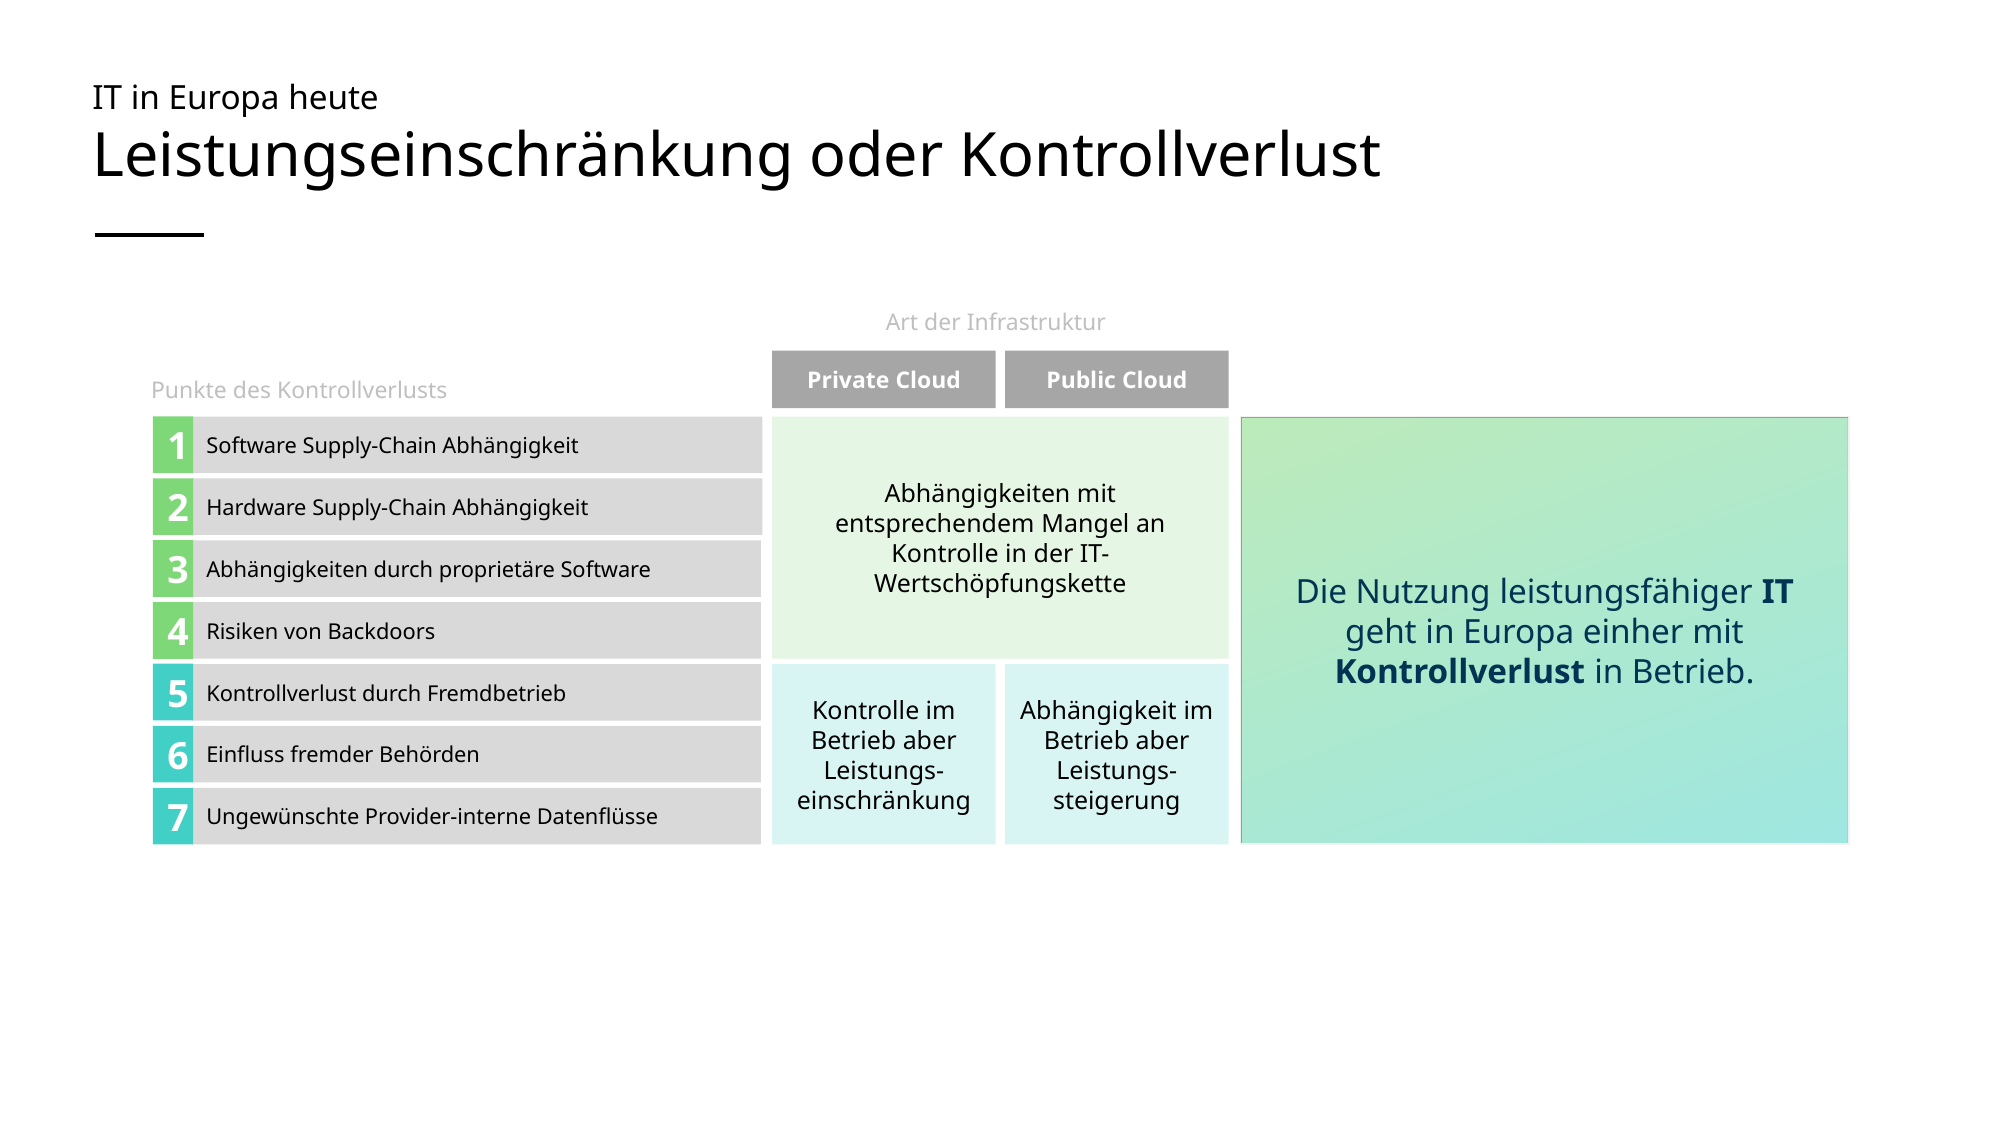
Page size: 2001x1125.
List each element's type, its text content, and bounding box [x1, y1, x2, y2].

text_box Ungewünschte Provider-interne Datenflüsse [194, 787, 761, 845]
text_box 1 [152, 415, 194, 474]
text_box Kontrollverlust durch Fremdbetrieb [194, 664, 761, 721]
text_box 2 [152, 477, 194, 536]
text_box Risiken von Backdoors [194, 602, 761, 659]
text_box 3 [152, 539, 194, 598]
text_box 6 [152, 725, 194, 783]
title IT in Europa heute Leistungseinschränkung oder Kontrollverlust [77, 67, 1803, 197]
text_box Die Nutzung leistungsfähiger IT geht in Europa einher mit Kontrollverlust in Betrieb. [1240, 416, 1849, 845]
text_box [772, 416, 1229, 845]
text_box Art der Infrastruktur [767, 292, 1225, 350]
text_box Public Cloud [1005, 350, 1229, 409]
text_box Abhängigkeiten durch proprietäre Software [194, 540, 761, 597]
text_box Private Cloud [772, 350, 996, 409]
text_box 4 [152, 601, 194, 660]
text_box Punkte des Kontrollverlusts [151, 360, 549, 419]
text_box Software Supply-Chain Abhängigkeit [194, 416, 763, 474]
text_box 5 [152, 663, 194, 722]
text_box 7 [152, 787, 194, 845]
text_box Einfluss fremder Behörden [194, 725, 761, 783]
text_box Hardware Supply-Chain Abhängigkeit [194, 478, 763, 535]
